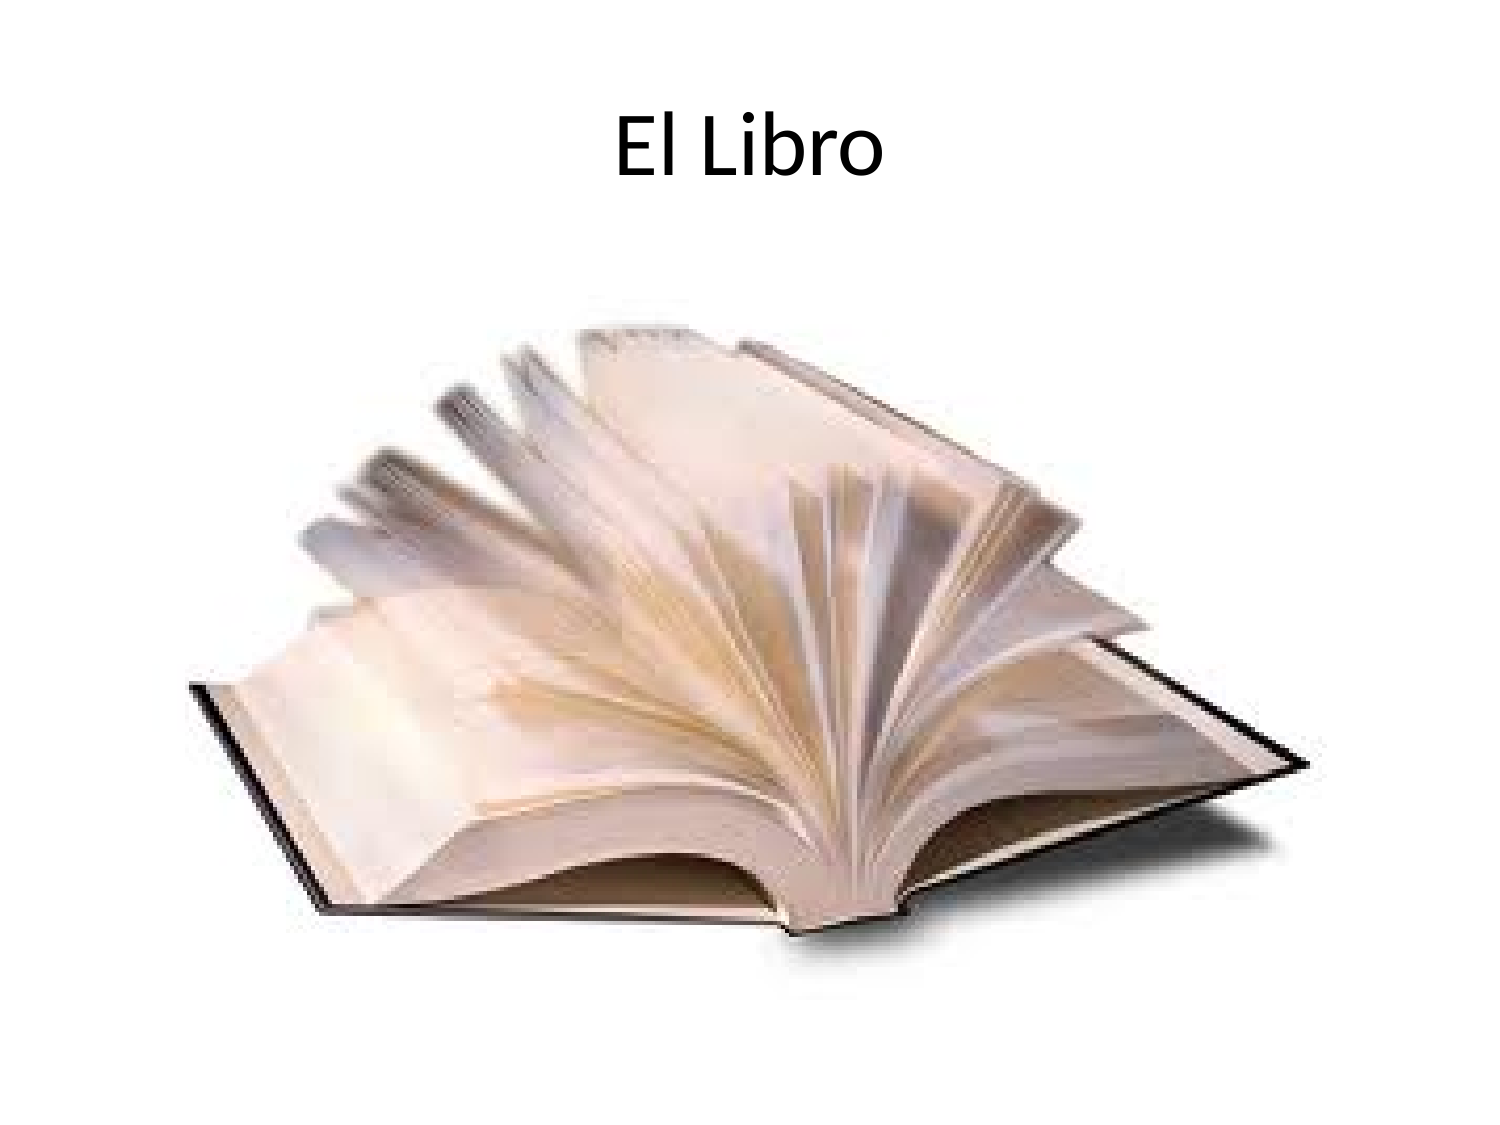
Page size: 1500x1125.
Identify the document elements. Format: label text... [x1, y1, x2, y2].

title El Libro [75, 45, 1425, 233]
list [74, 262, 1426, 1006]
